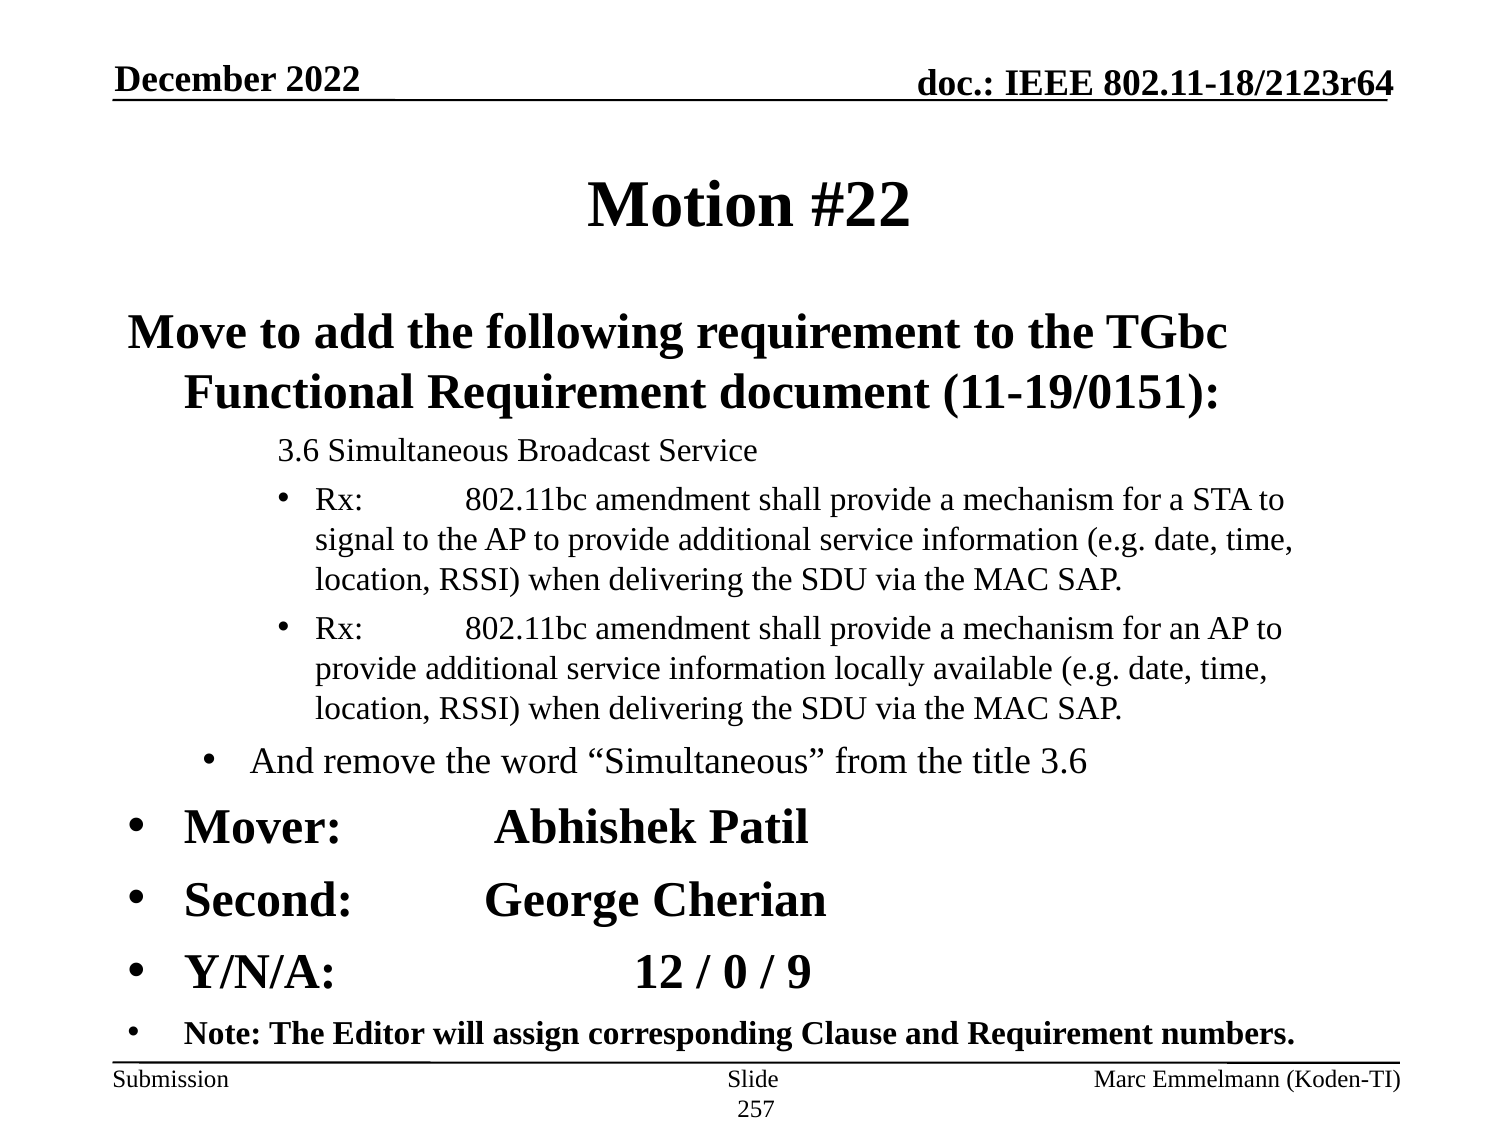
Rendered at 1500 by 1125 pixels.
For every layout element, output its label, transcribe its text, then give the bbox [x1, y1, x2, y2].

list Move to add the following requirement to the TGbc Functional Requirement document (11-19/0151): 3.6 Simultaneous Broadcast Service Rx: 802.11bc amendment shall provide a mechanism for a STA to signal to the AP to provide additional service information (e.g. date, time, location, RSSI) when delivering the SDU via the MAC SAP. Rx: 802.11bc amendment shall provide a mechanism for an AP to provide additional service information locally available (e.g. date, time, location, RSSI) when delivering the SDU via the MAC SAP. And remove the word “Simultaneous” from the title 3.6 Mover: Abhishek Patil Second: George Cherian Y/N/A: 12 / 0 / 9 Note: The Editor will assign corresponding Clause and Requirement numbers. [112, 290, 1388, 966]
slide_number Slide 257 [712, 1061, 800, 1123]
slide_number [114, 54, 423, 100]
footer Marc Emmelmann (Koden-TI) [878, 1061, 1402, 1093]
title Motion #22 [112, 112, 1388, 288]
